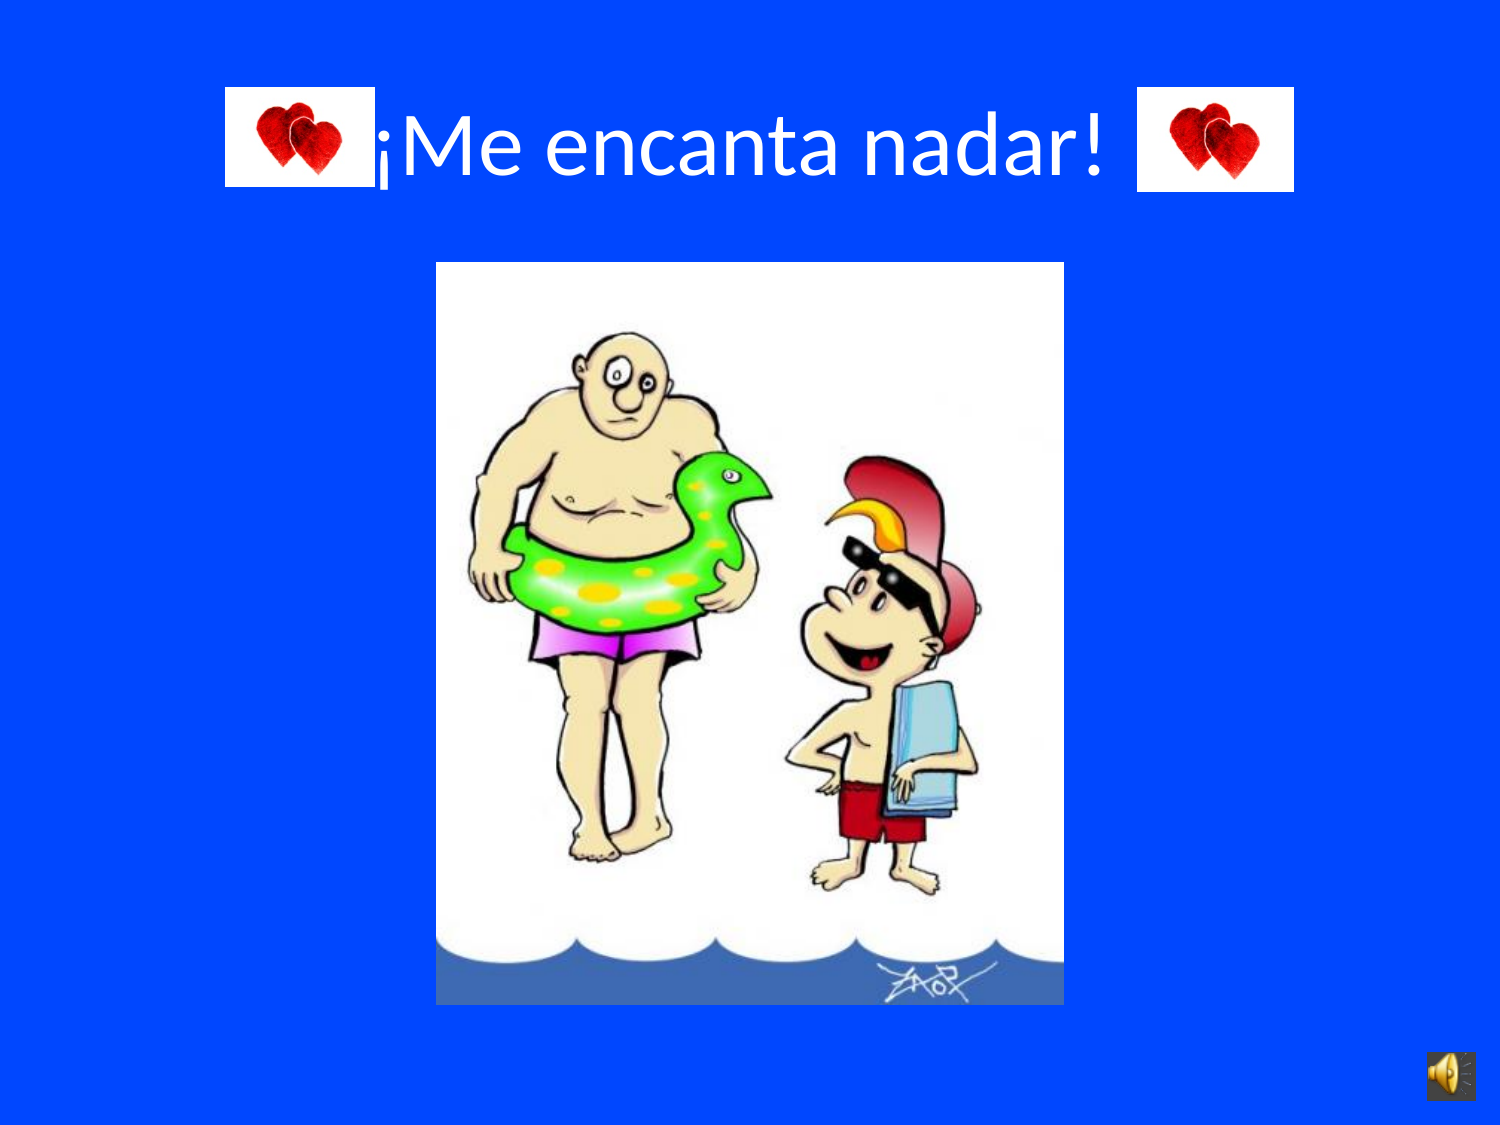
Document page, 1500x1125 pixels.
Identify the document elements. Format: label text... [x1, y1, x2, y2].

picture [1426, 1051, 1477, 1102]
picture [224, 87, 376, 188]
title ¡Me encanta nadar! [75, 45, 1425, 233]
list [436, 262, 1064, 1006]
picture [1137, 87, 1294, 192]
